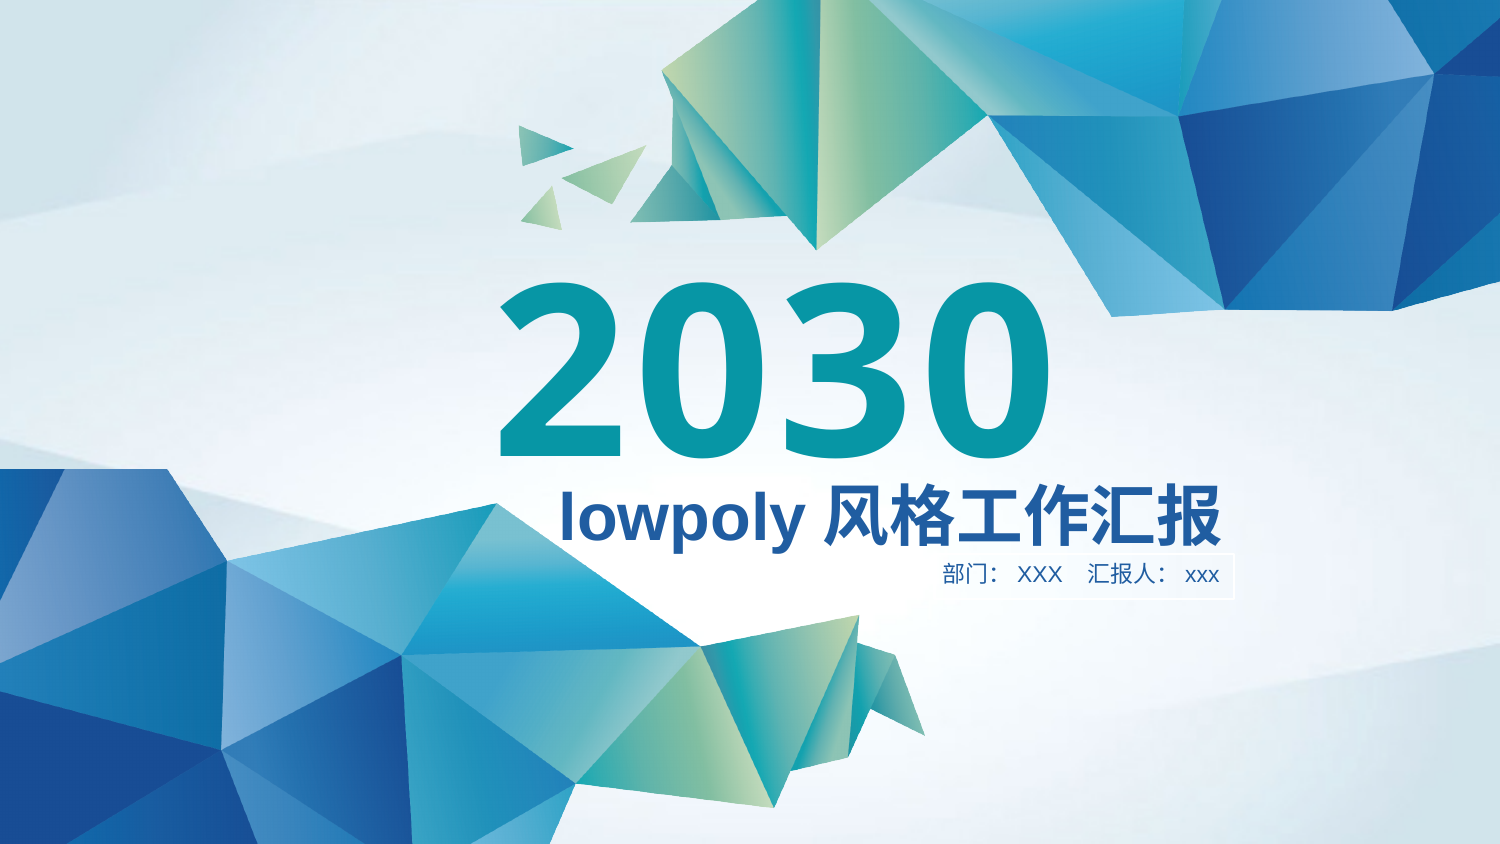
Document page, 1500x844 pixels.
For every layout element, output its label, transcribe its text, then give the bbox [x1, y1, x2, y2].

text_box lowpoly风格工作汇报 [932, 473, 1329, 554]
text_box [934, 551, 1235, 600]
picture [0, 0, 1500, 844]
text_box 2030 [476, 209, 1317, 512]
